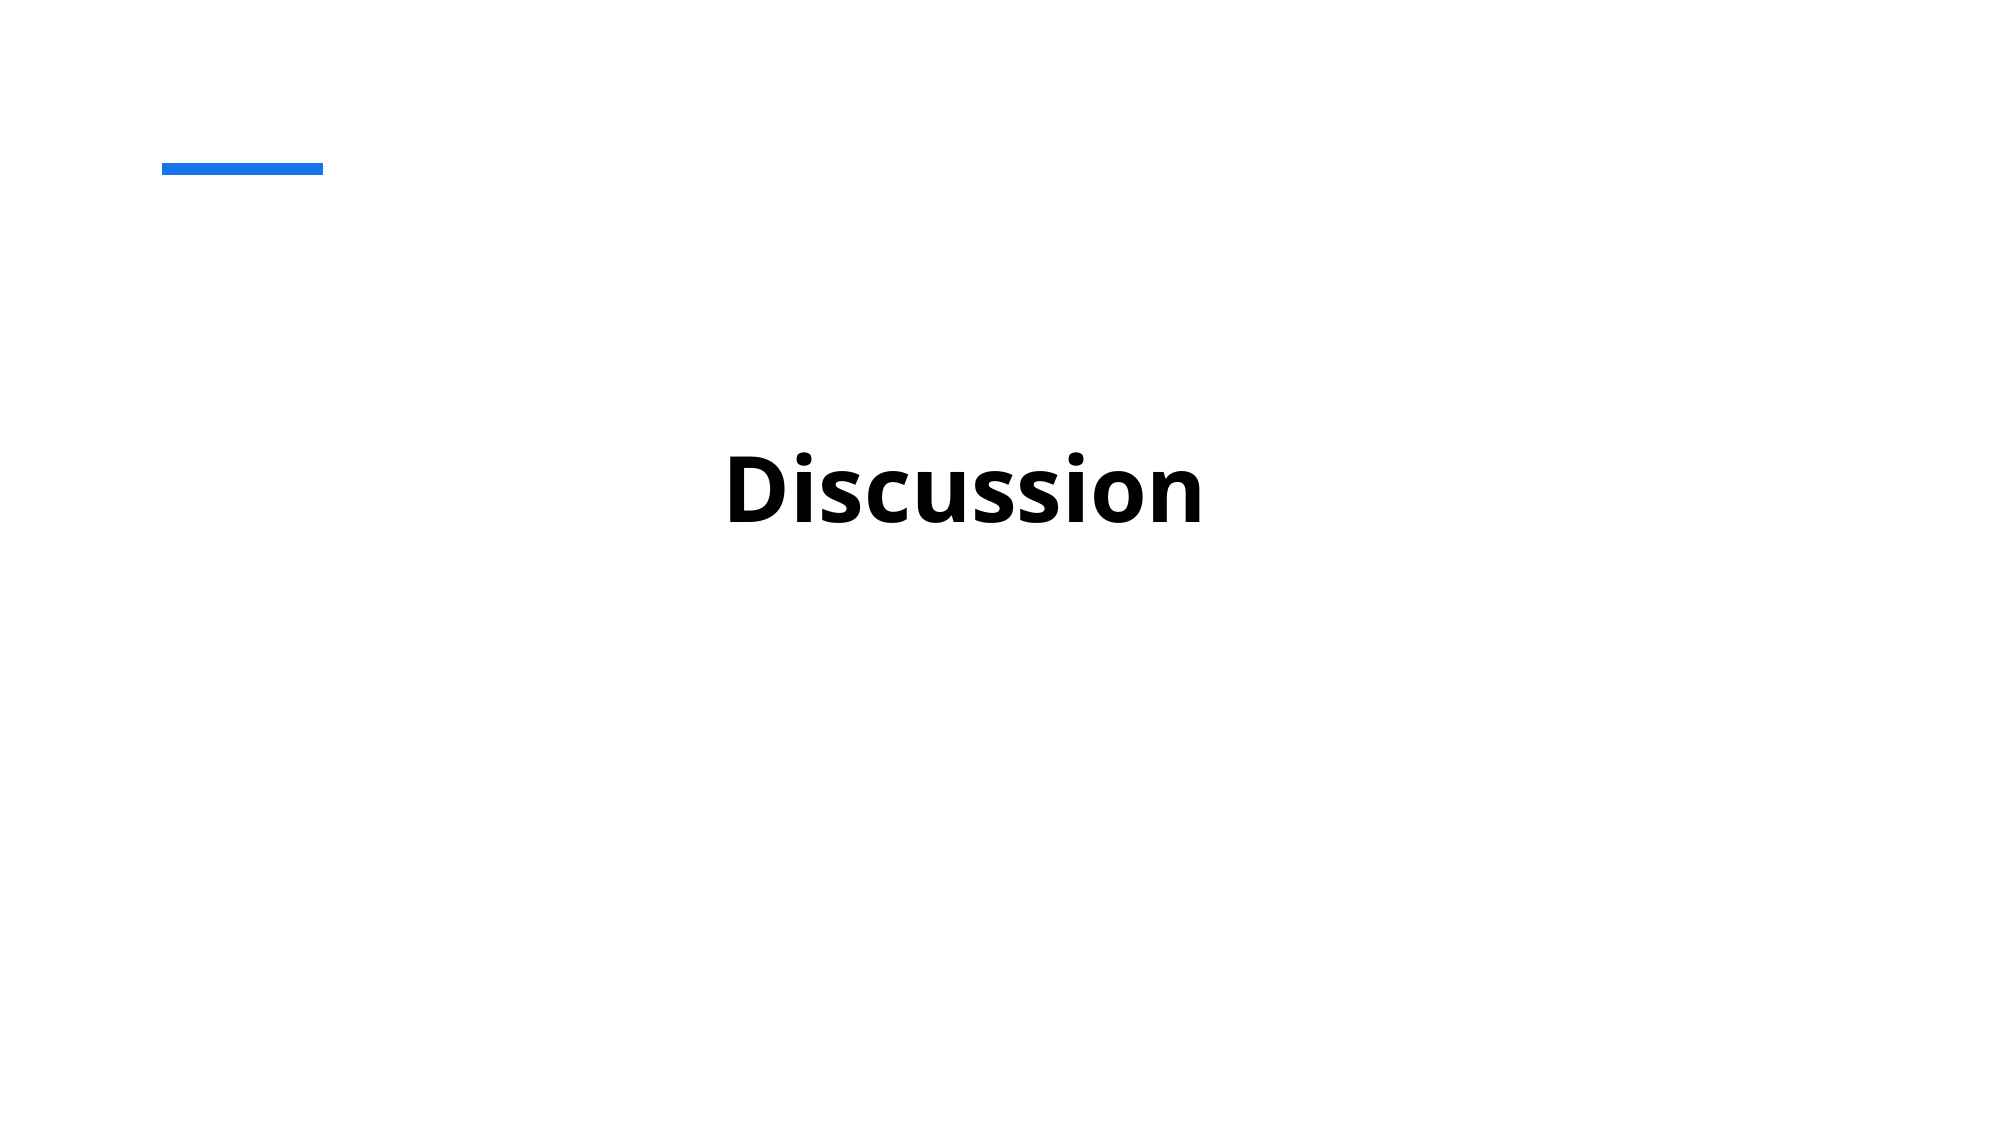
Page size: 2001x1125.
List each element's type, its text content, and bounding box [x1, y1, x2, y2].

title Discussion [163, 422, 1767, 788]
